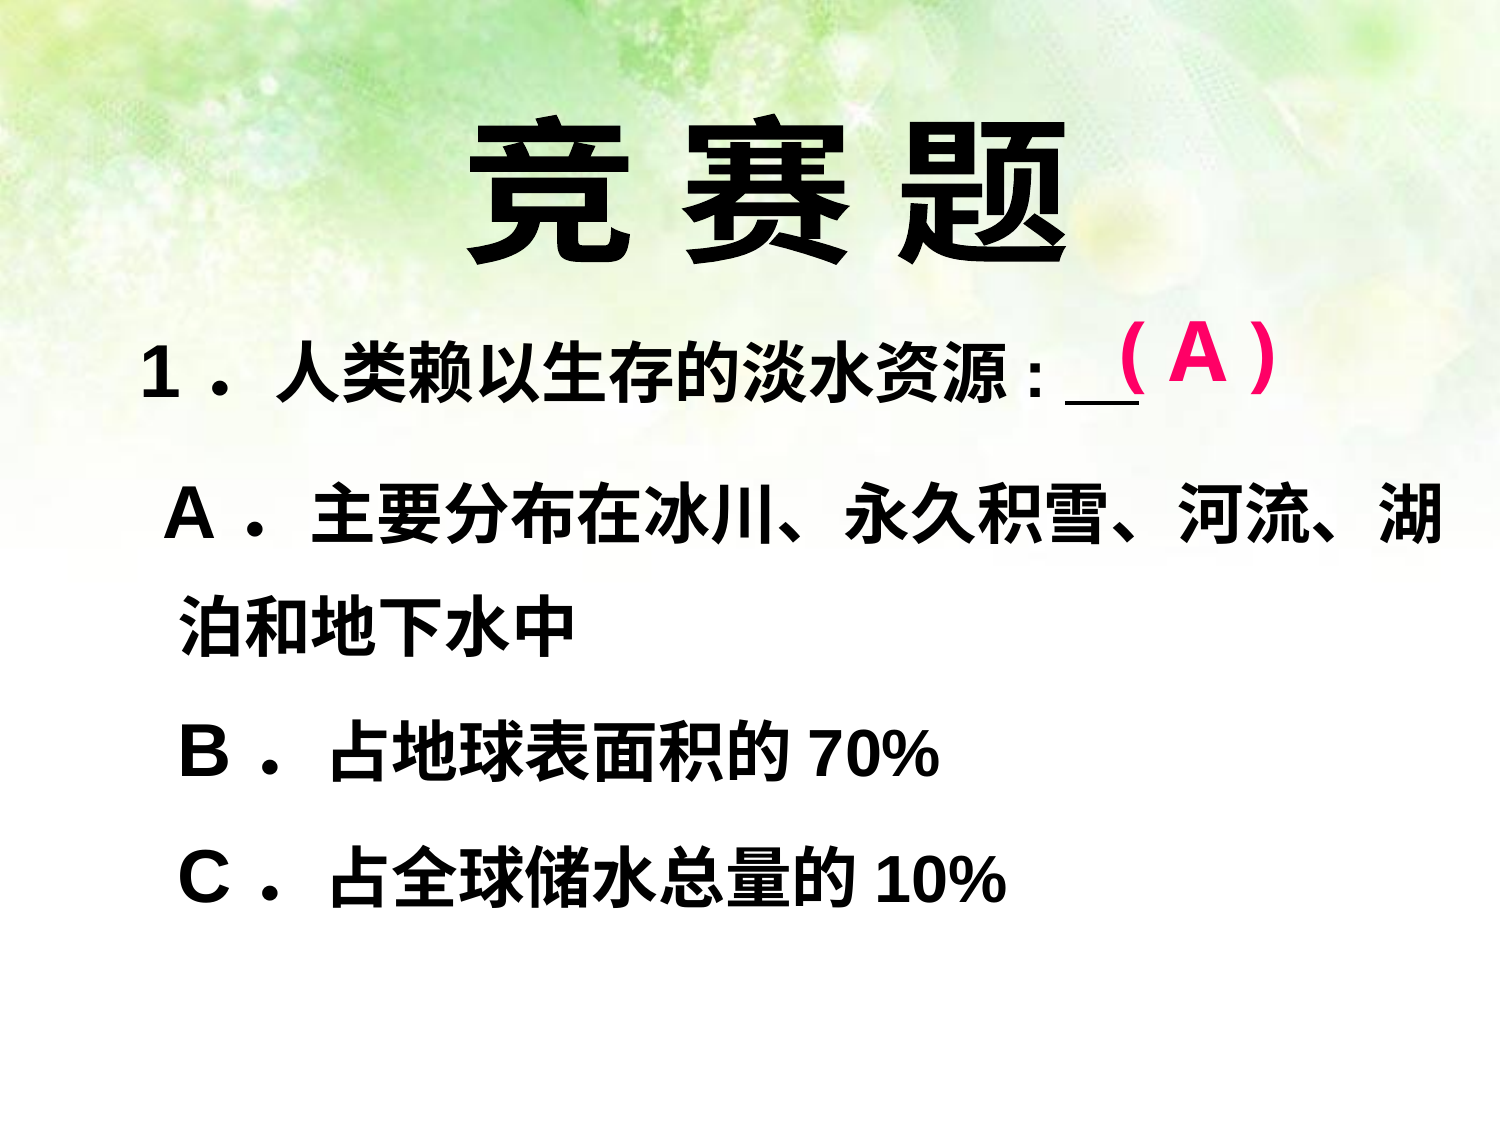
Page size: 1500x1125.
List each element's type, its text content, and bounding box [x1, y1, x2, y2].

list 1．人类赖以生存的淡水资源: A．主要分布在冰川、永久积雪、河流、湖泊和地下水中 B．占地球表面积的70% C．占全球储水总量的10% [106, 278, 1500, 821]
picture [0, 0, 1500, 1125]
text_box ( A ) [1104, 290, 1329, 406]
